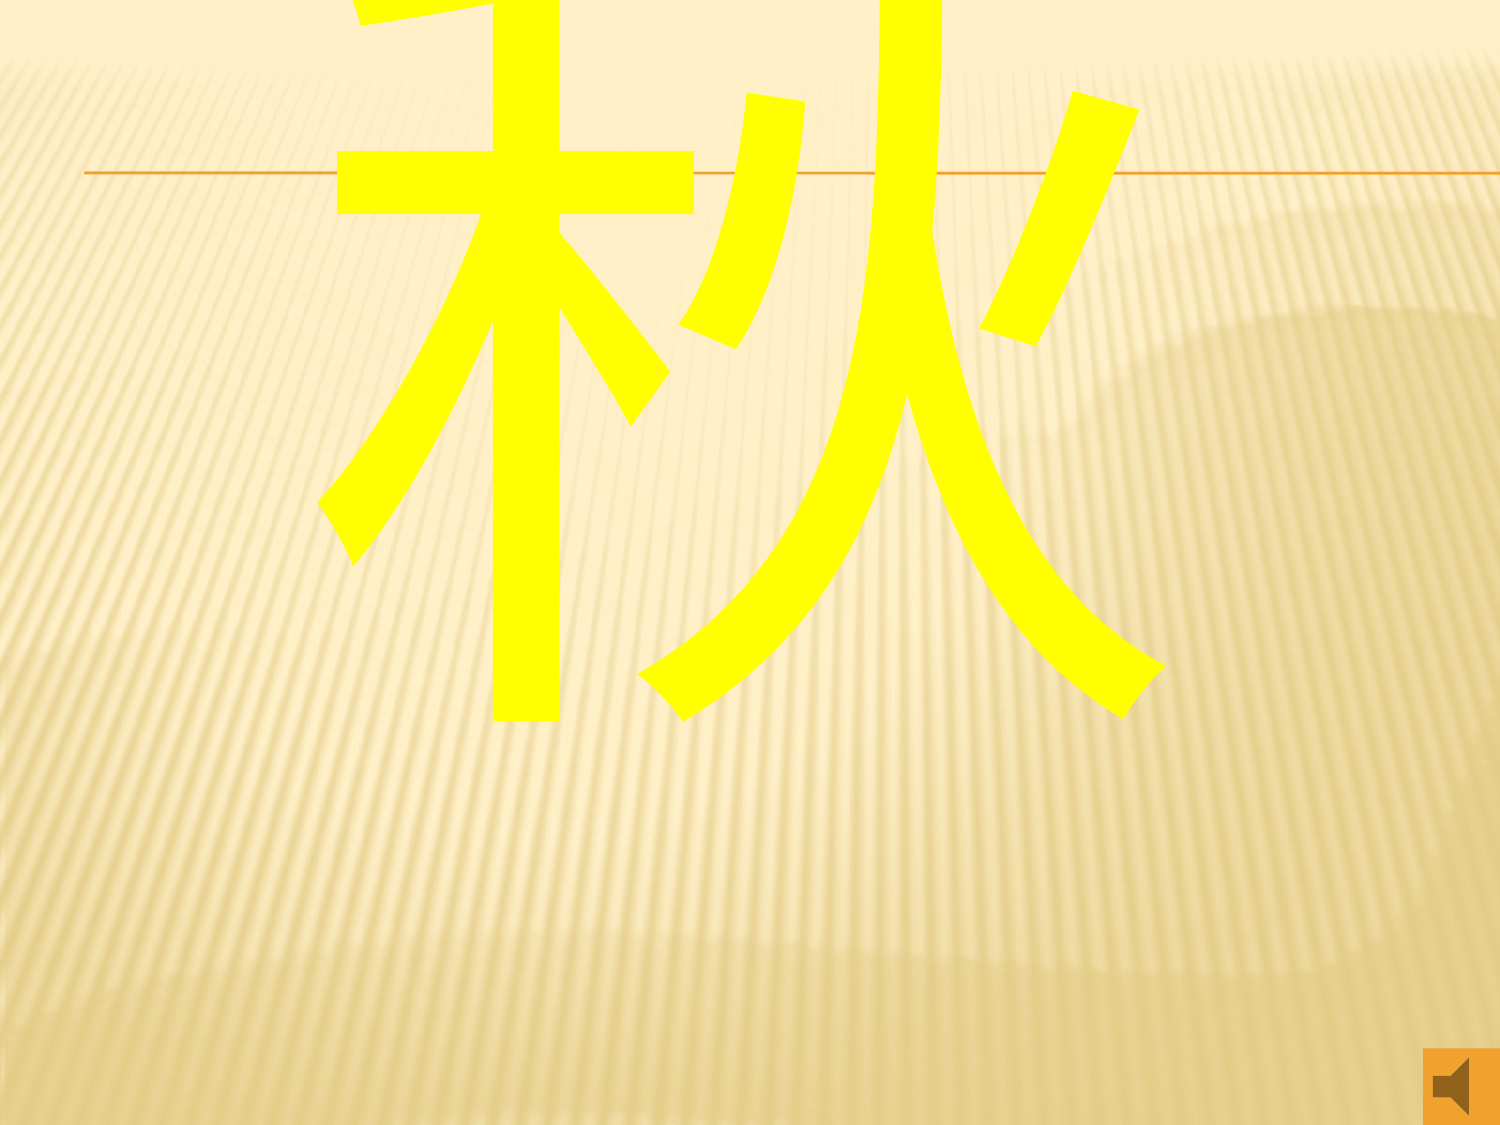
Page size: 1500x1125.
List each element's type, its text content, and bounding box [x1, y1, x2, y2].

text_box [1423, 1048, 1500, 1125]
list 秋 [50, 0, 1427, 834]
